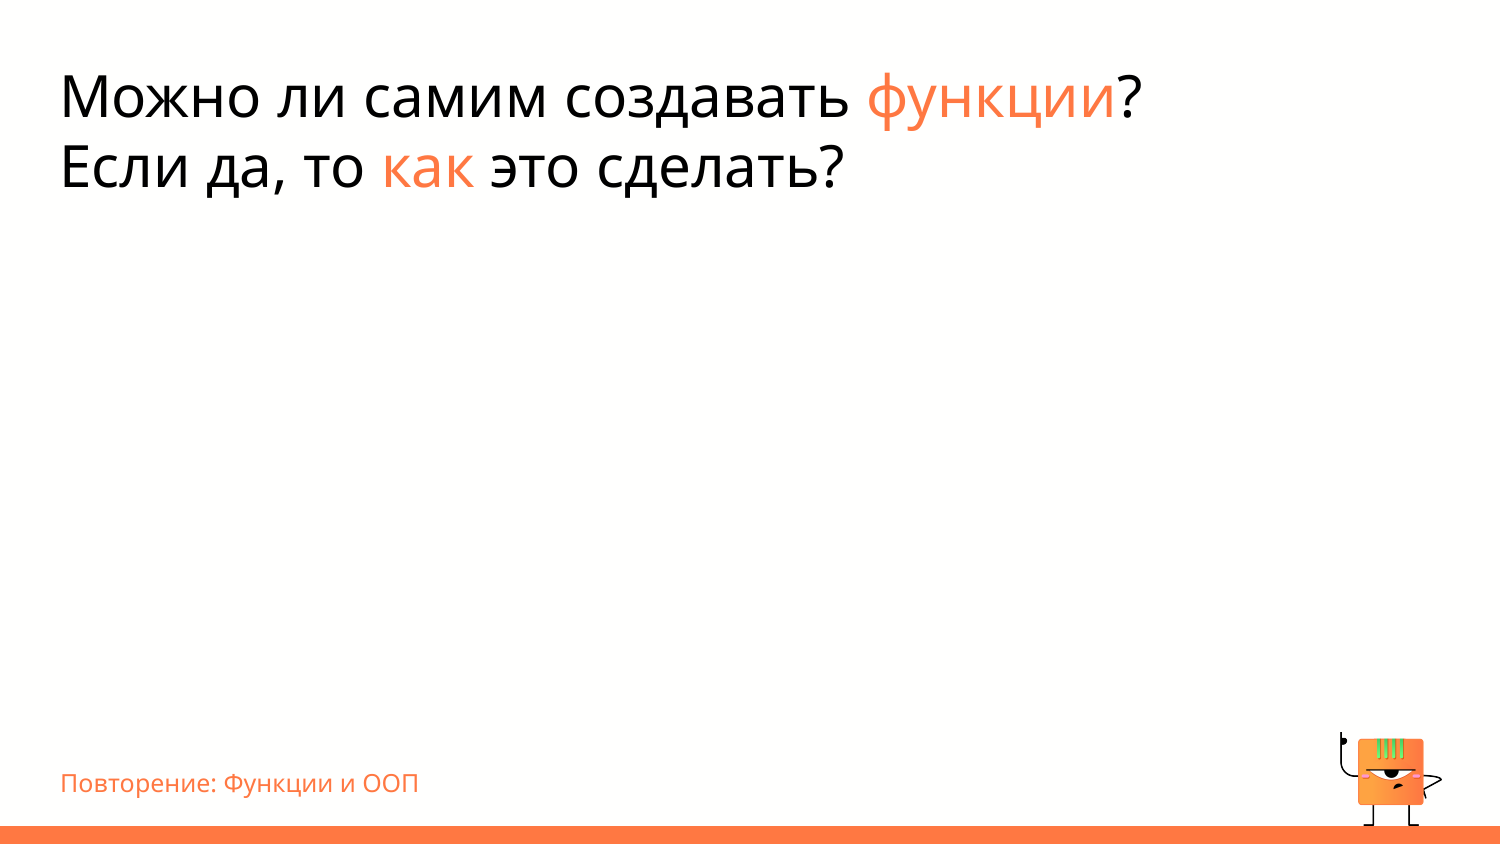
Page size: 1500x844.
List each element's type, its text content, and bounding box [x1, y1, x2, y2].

picture [1339, 732, 1442, 826]
title Можно ли самим создавать функции? Если да, то как это сделать? [59, 59, 1441, 150]
subtitle Повторение: Функции и ООП [60, 767, 1233, 813]
